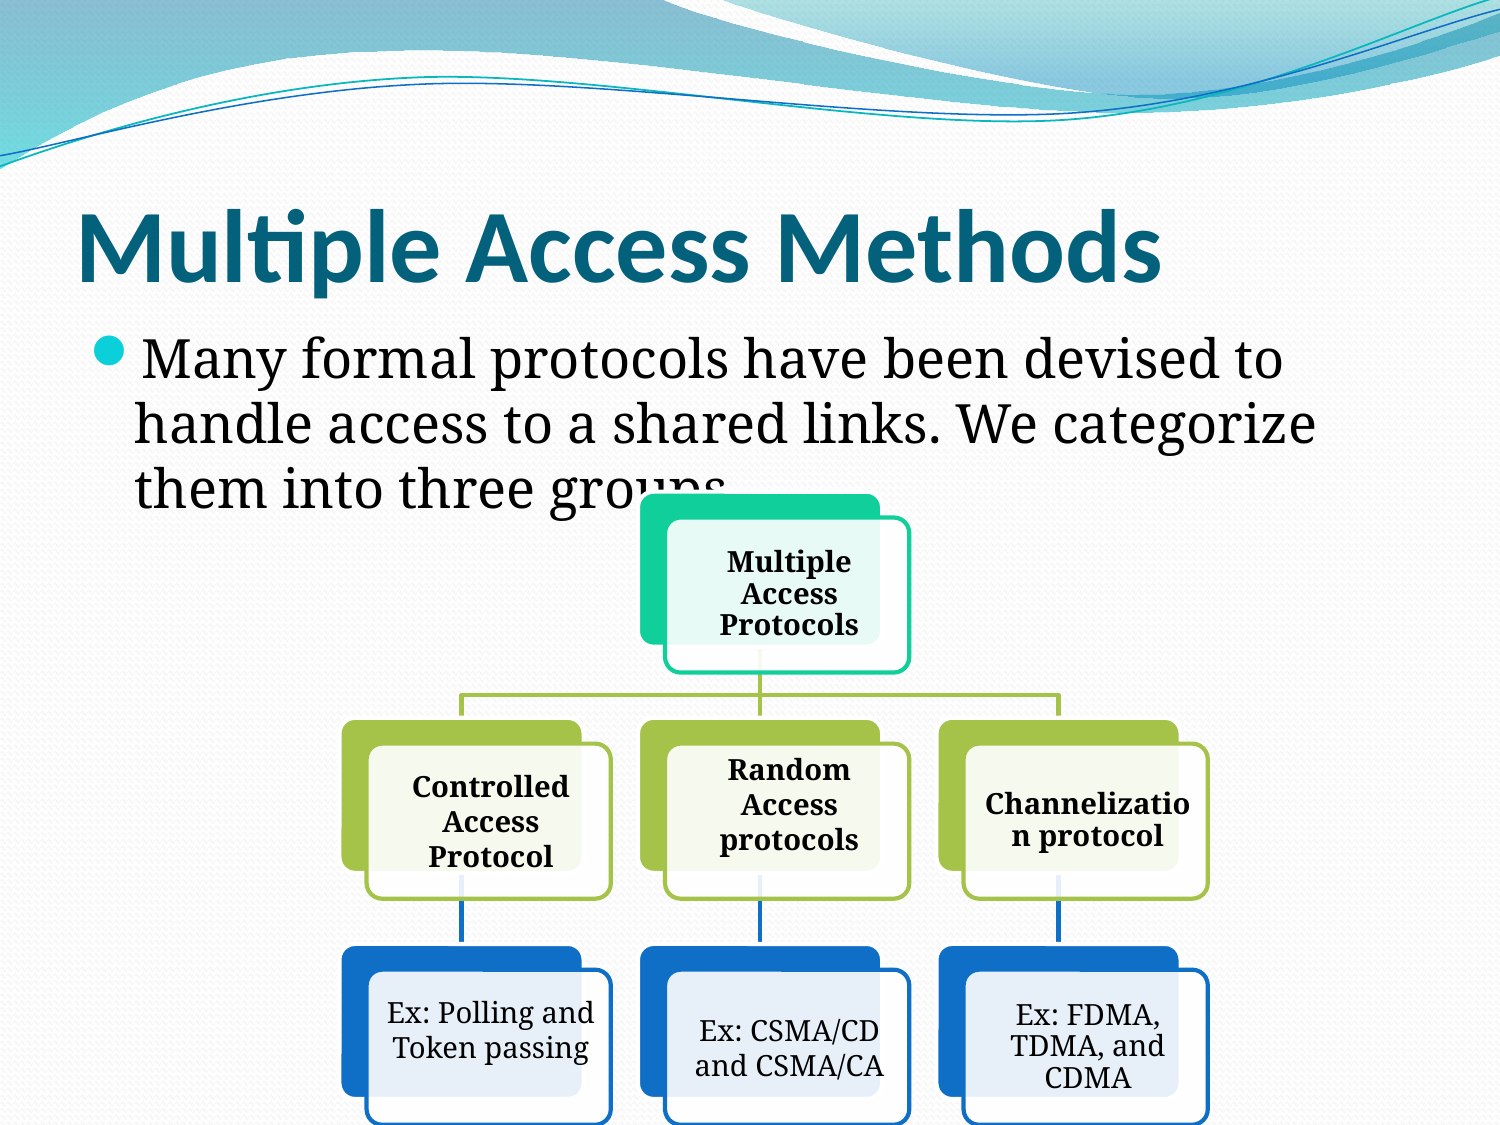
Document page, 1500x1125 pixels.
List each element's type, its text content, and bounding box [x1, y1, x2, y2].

title Multiple Access Methods [75, 115, 1425, 303]
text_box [218, 491, 1329, 1125]
list Many formal protocols have been devised to handle access to a shared links. We categorize them into three groups. [75, 317, 1425, 1038]
